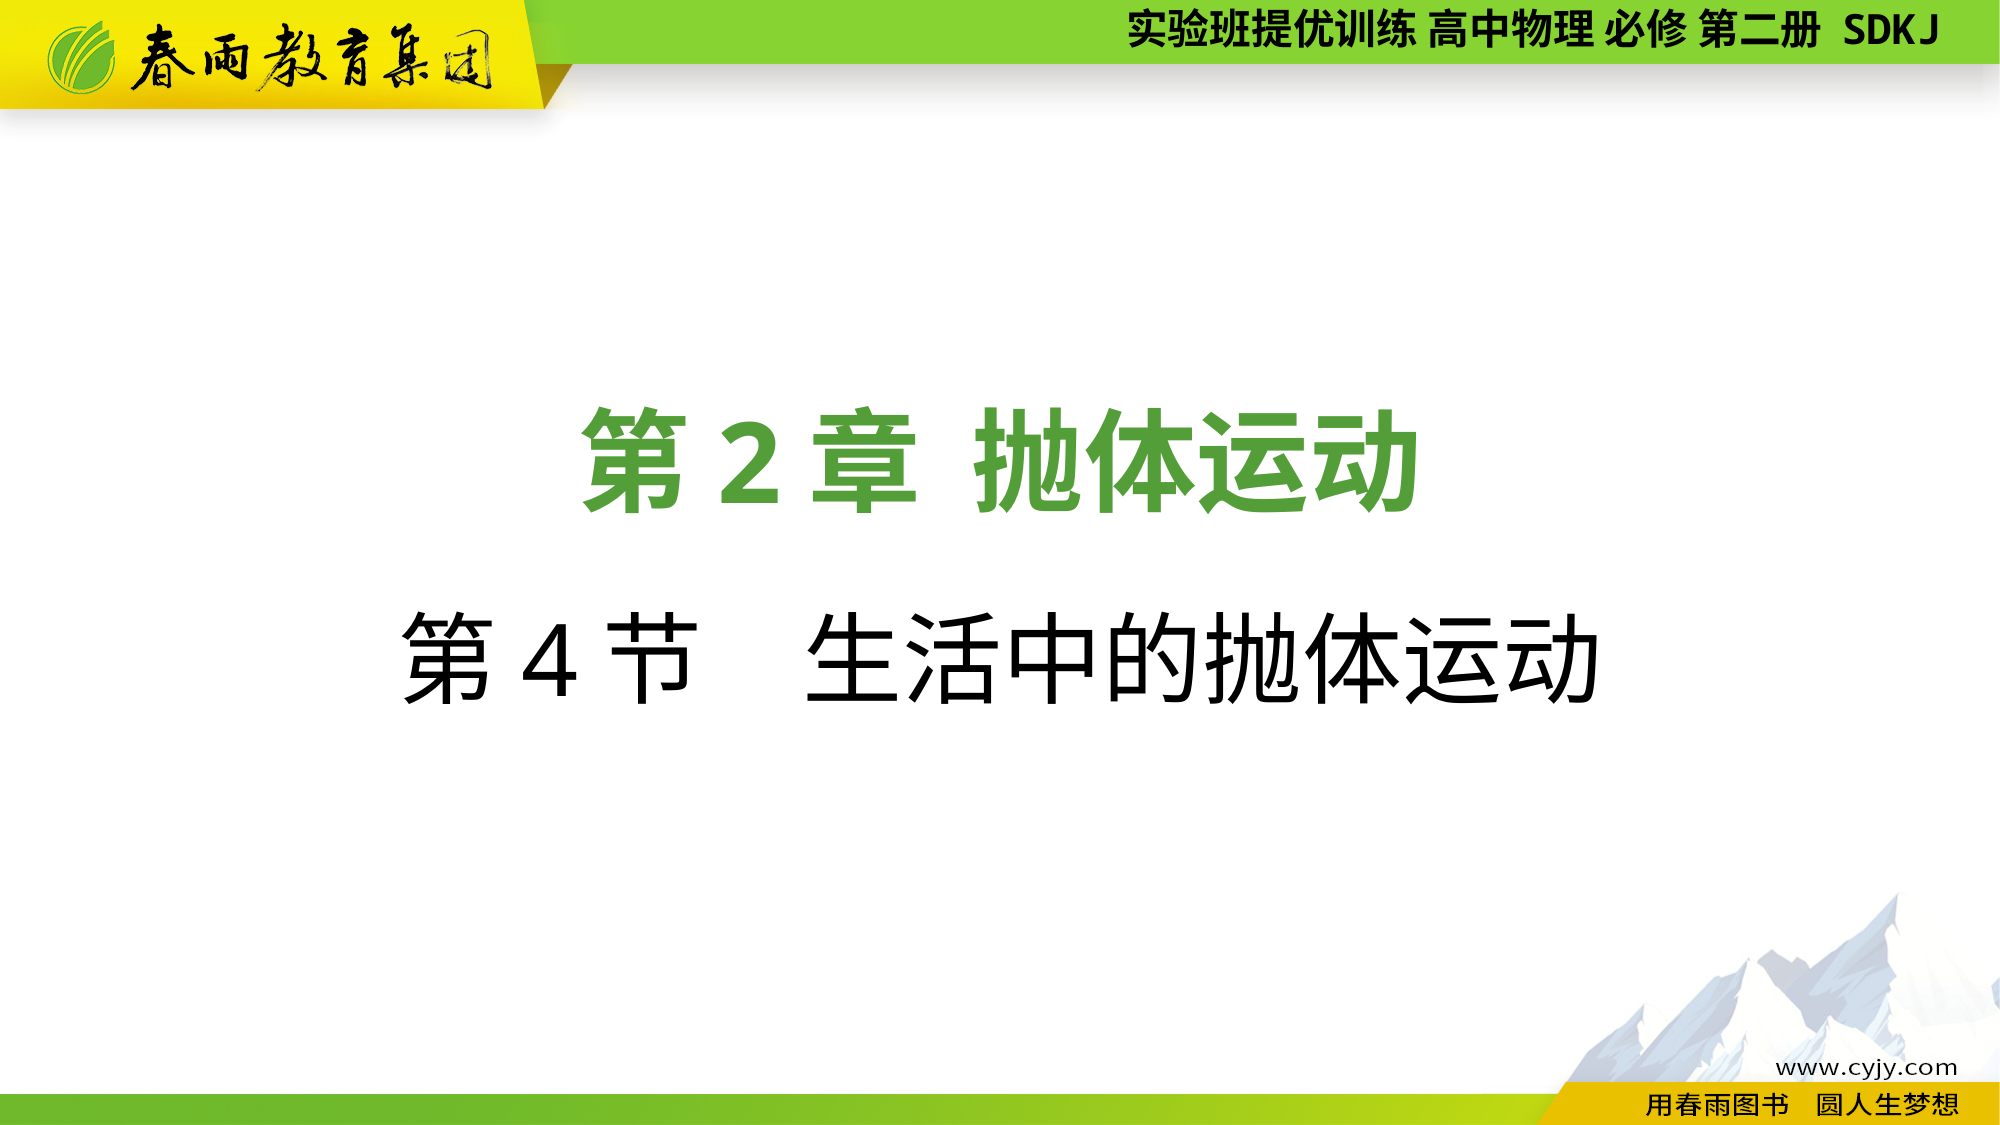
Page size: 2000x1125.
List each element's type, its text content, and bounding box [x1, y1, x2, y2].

picture [0, 0, 2000, 1125]
text_box 第4节 生活中的抛体运动 [54, 528, 1946, 724]
text_box 第2章 抛体运动 [54, 316, 1946, 528]
